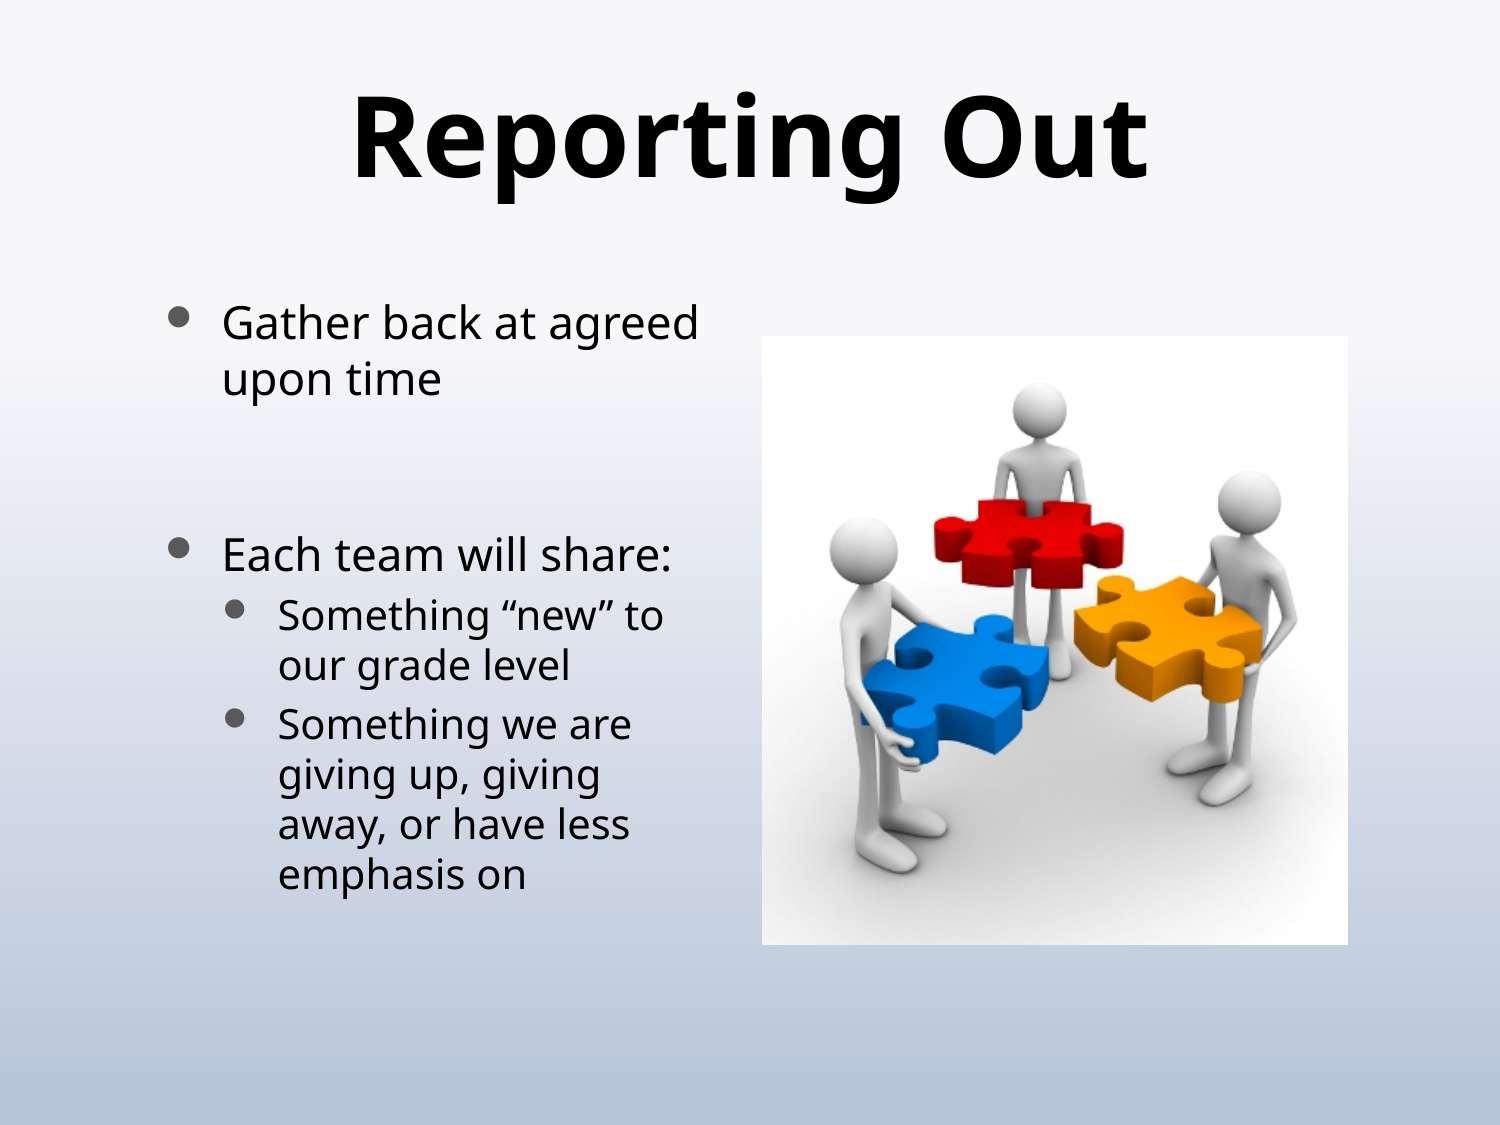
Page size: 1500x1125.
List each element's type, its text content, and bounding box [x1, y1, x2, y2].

title Reporting Out [150, 37, 1350, 245]
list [760, 284, 1350, 997]
list Gather back at agreed upon time Each team will share: Something “new” to our grade level Something we are giving up, giving away, or have less emphasis on [150, 286, 735, 995]
